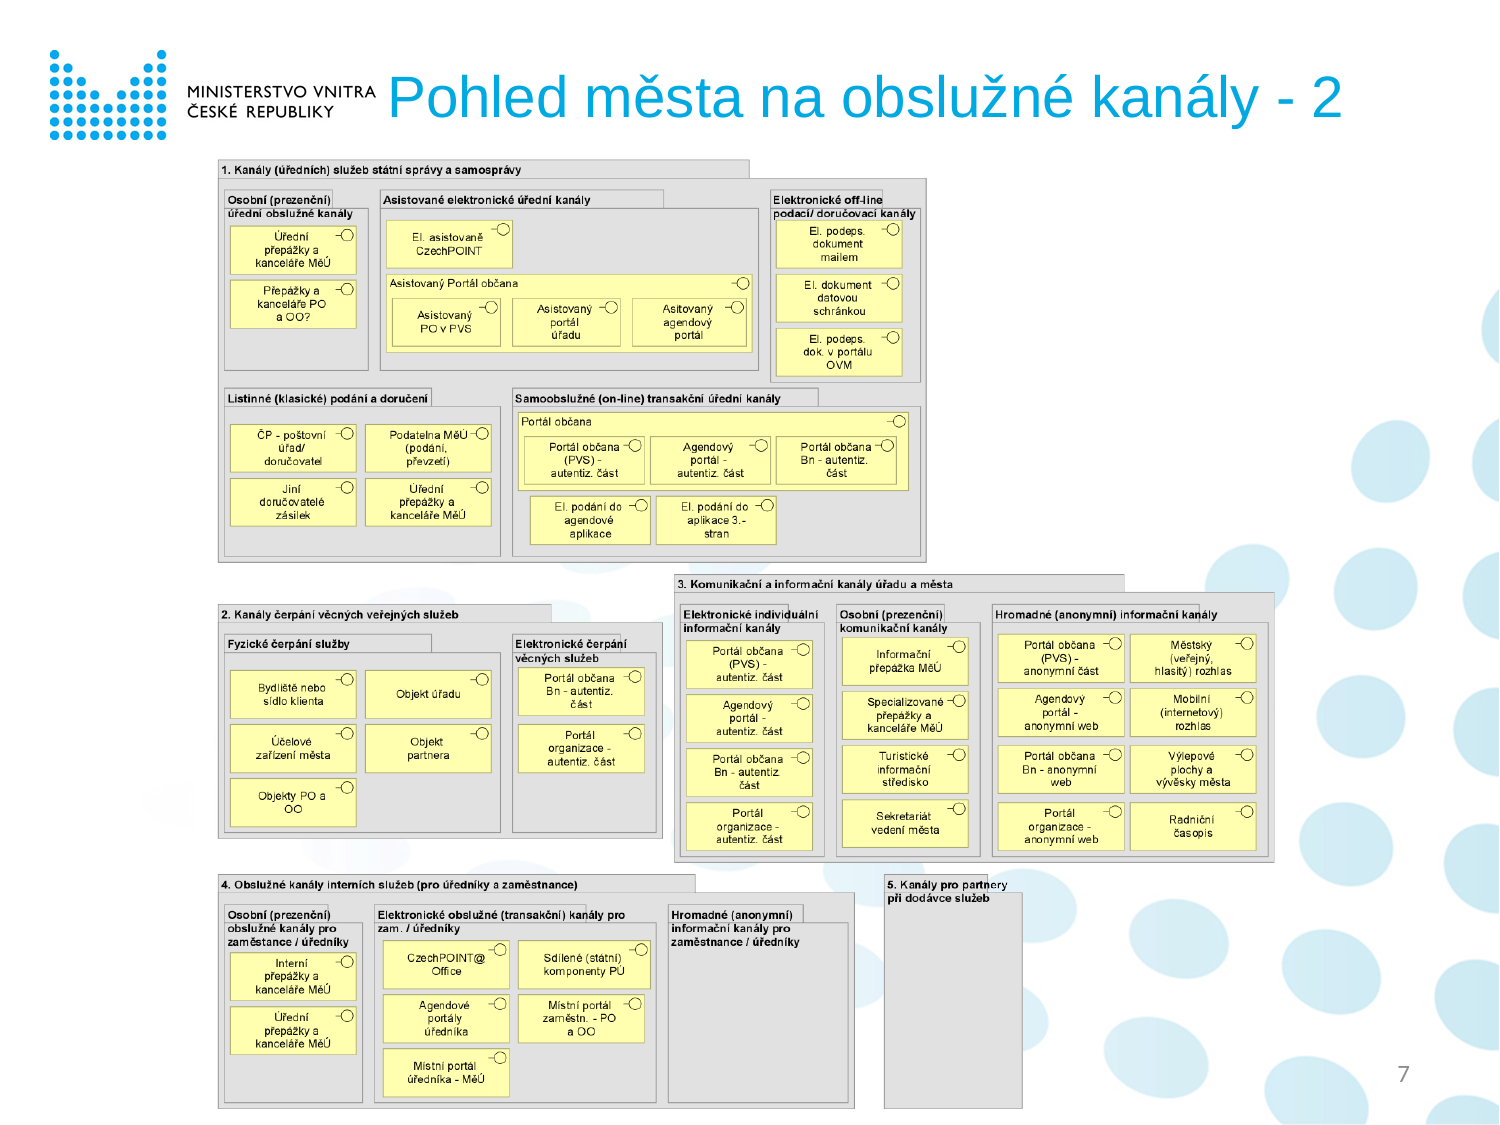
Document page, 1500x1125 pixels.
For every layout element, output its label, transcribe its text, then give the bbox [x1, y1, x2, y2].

picture [0, 0, 1500, 1125]
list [216, 159, 1275, 1109]
slide_number 7 [1279, 1042, 1425, 1103]
title Pohled města na obslužné kanály - 2 [372, 31, 1488, 158]
